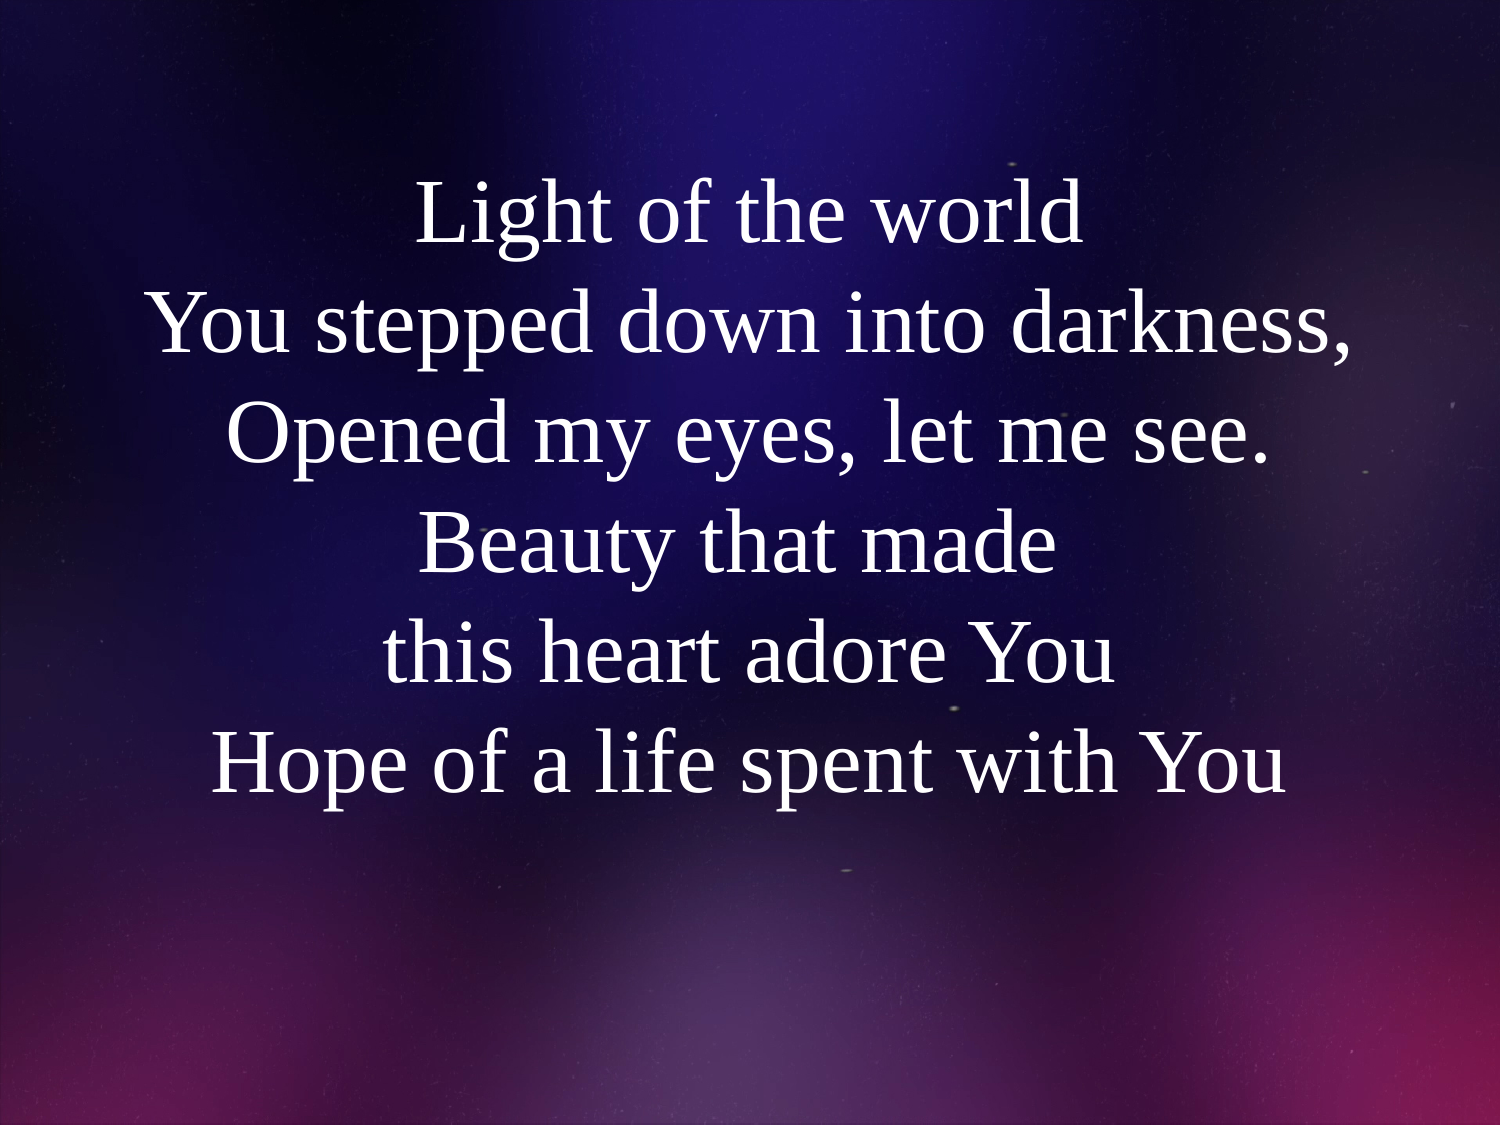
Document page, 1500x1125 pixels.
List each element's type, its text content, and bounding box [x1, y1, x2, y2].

picture [0, 0, 1500, 1125]
title Light of the world You stepped down into darkness, Opened my eyes, let me see. Beauty that made this heart adore You Hope of a life spent with You [37, 387, 1463, 575]
